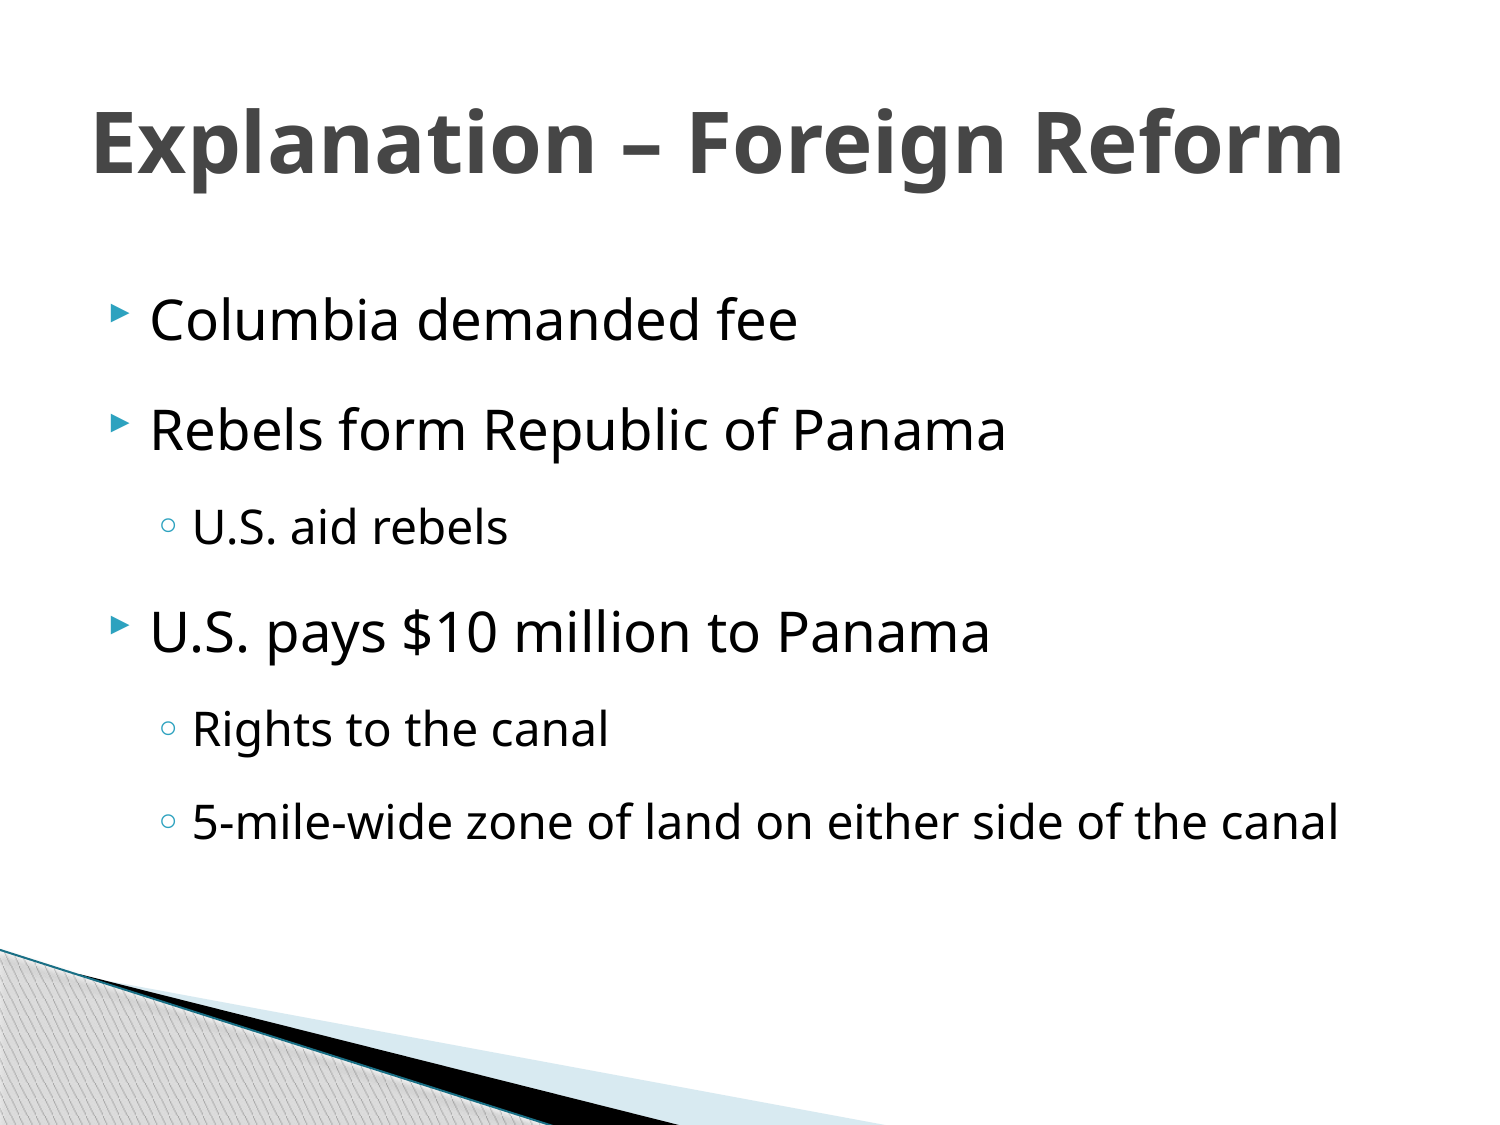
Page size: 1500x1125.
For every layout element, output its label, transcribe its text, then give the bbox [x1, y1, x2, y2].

title Explanation – Foreign Reform [75, 45, 1425, 233]
list Columbia demanded fee Rebels form Republic of Panama U.S. aid rebels U.S. pays $10 million to Panama Rights to the canal 5-mile-wide zone of land on either side of the canal [75, 243, 1425, 986]
